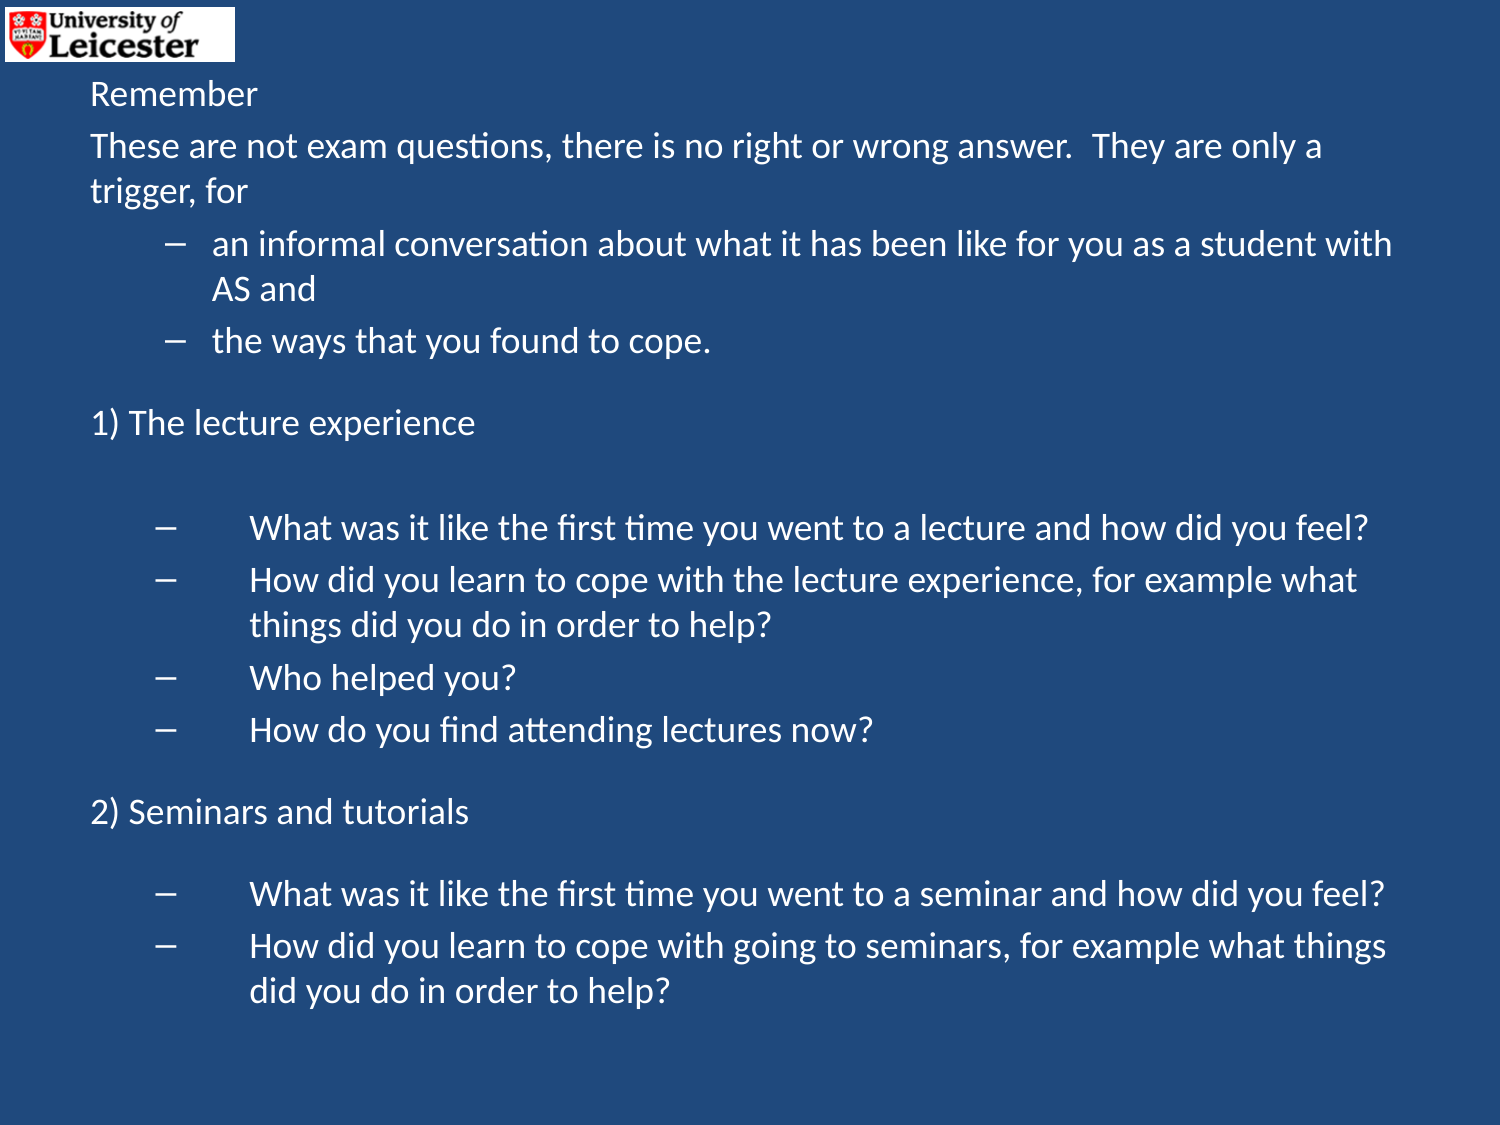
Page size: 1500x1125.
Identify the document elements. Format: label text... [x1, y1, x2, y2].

picture [5, 7, 235, 62]
list Remember These are not exam questions, there is no right or wrong answer. They are only a trigger, for an informal conversation about what it has been like for you as a student with AS and the ways that you found to cope. 1) The lecture experience What was it like the first time you went to a lecture and how did you feel? How did you learn to cope with the lecture experience, for example what things did you do in order to help? Who helped you? How do you find attending lectures now? 2) Seminars and tutorials What was it like the first time you went to a seminar and how did you feel? How did you learn to cope with going to seminars, for example what things did you do in order to help? [75, 61, 1425, 1094]
